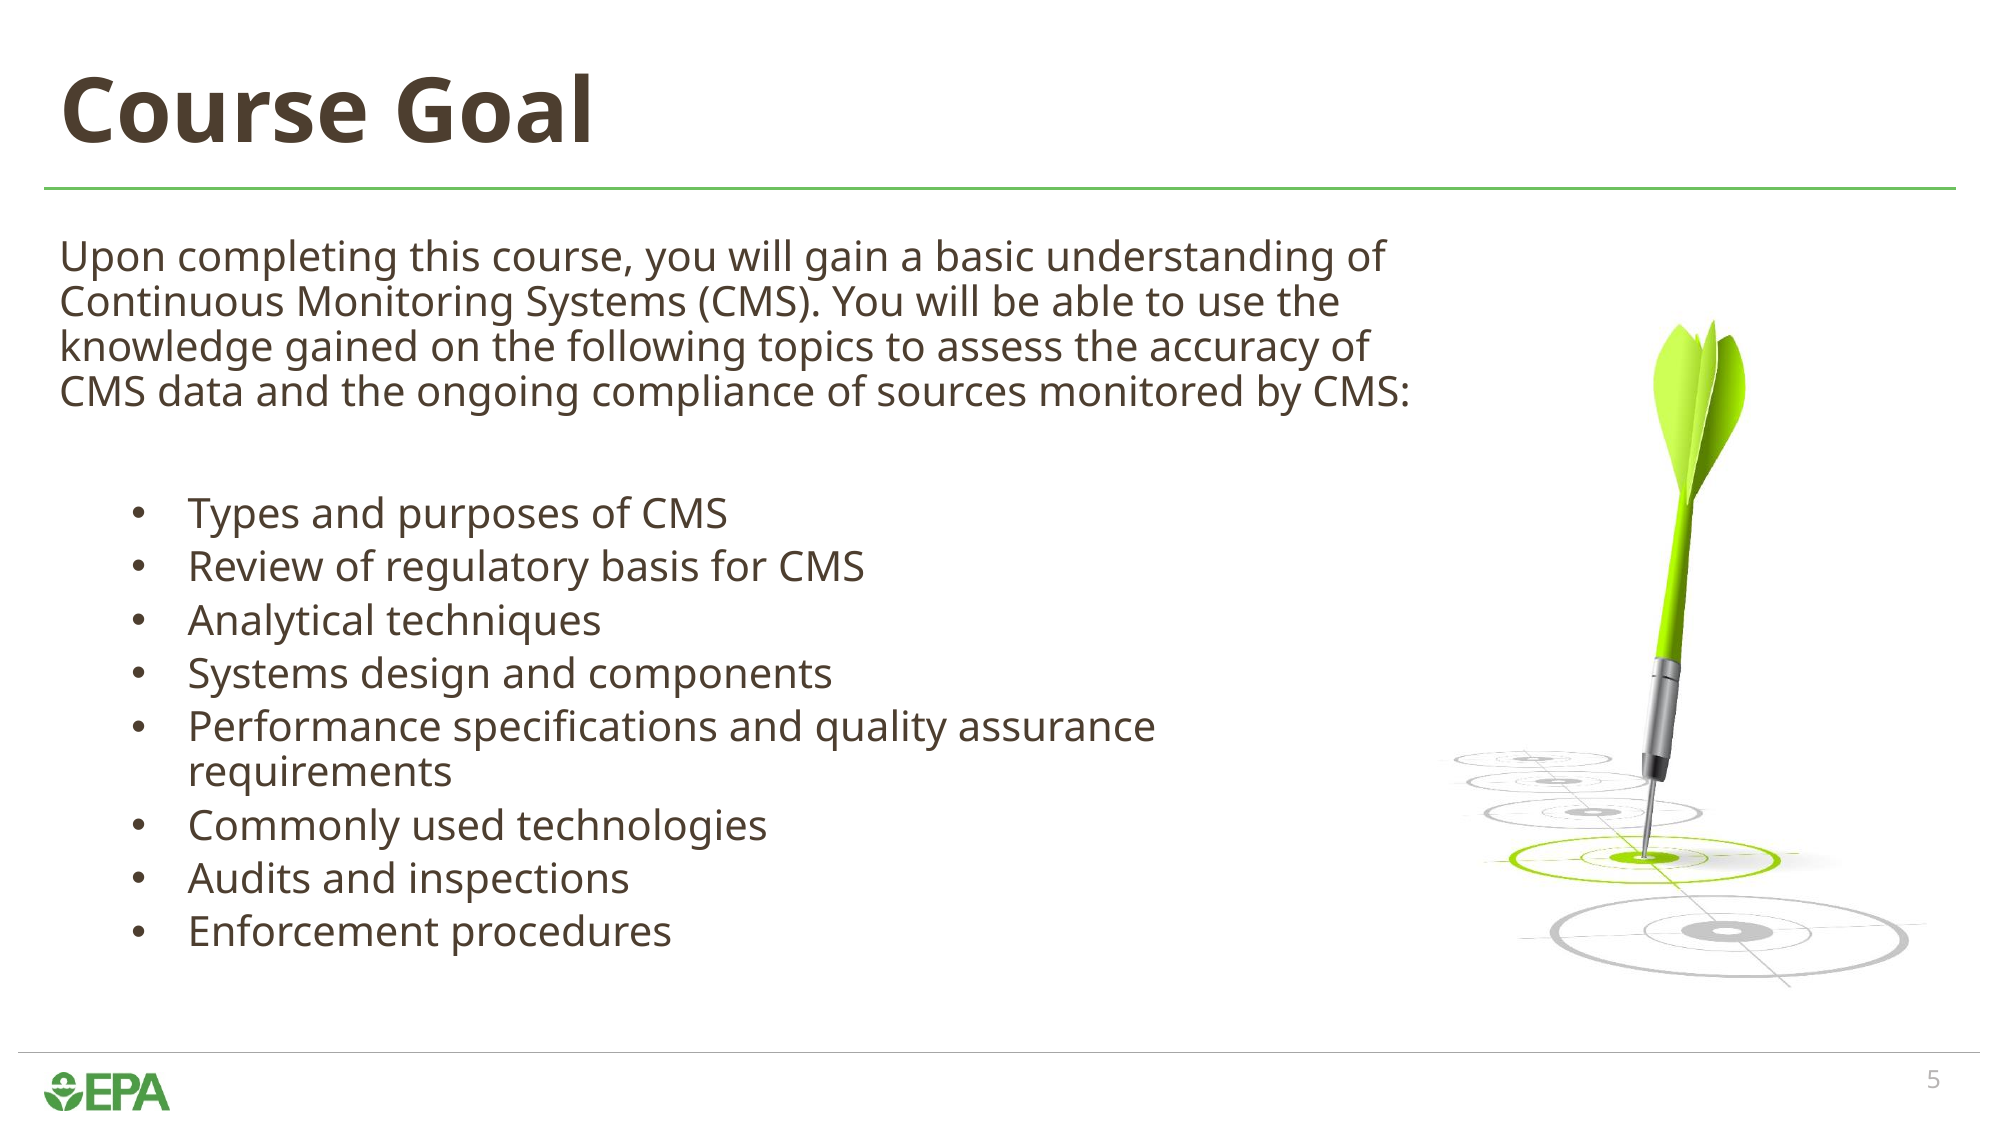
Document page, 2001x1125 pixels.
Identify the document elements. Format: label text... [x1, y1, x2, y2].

list Upon completing this course, you will gain a basic understanding of Continuous Monitoring Systems (CMS). You will be able to use the knowledge gained on the following topics to assess the accuracy of CMS data and the ongoing compliance of sources monitored by CMS: Types and purposes of CMS Review of regulatory basis for CMS Analytical techniques Systems design and components Performance specifications and quality assurance requirements Commonly used technologies Audits and inspections Enforcement procedures [44, 228, 1432, 1015]
picture [1431, 295, 1956, 1015]
slide_number 5 [1505, 1050, 1956, 1111]
title Course Goal [44, 45, 1957, 169]
picture [44, 1072, 170, 1111]
